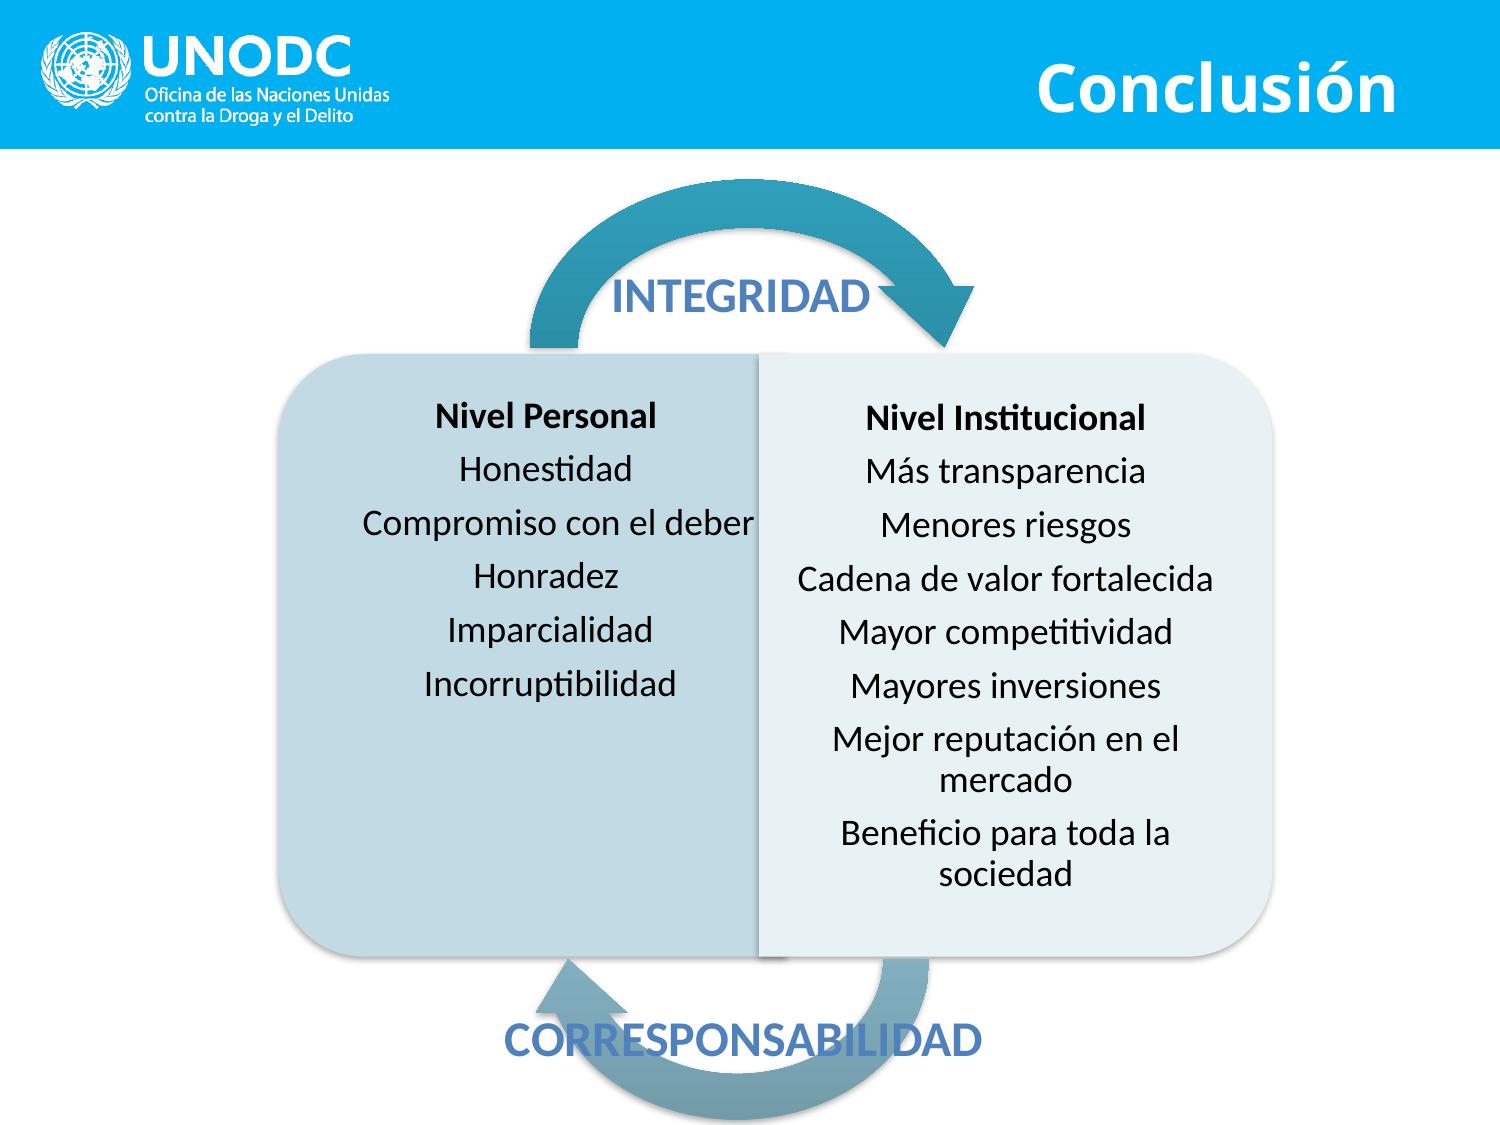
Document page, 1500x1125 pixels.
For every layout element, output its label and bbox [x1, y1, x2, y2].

text_box [0, 0, 1500, 150]
text_box [159, 184, 1294, 1119]
